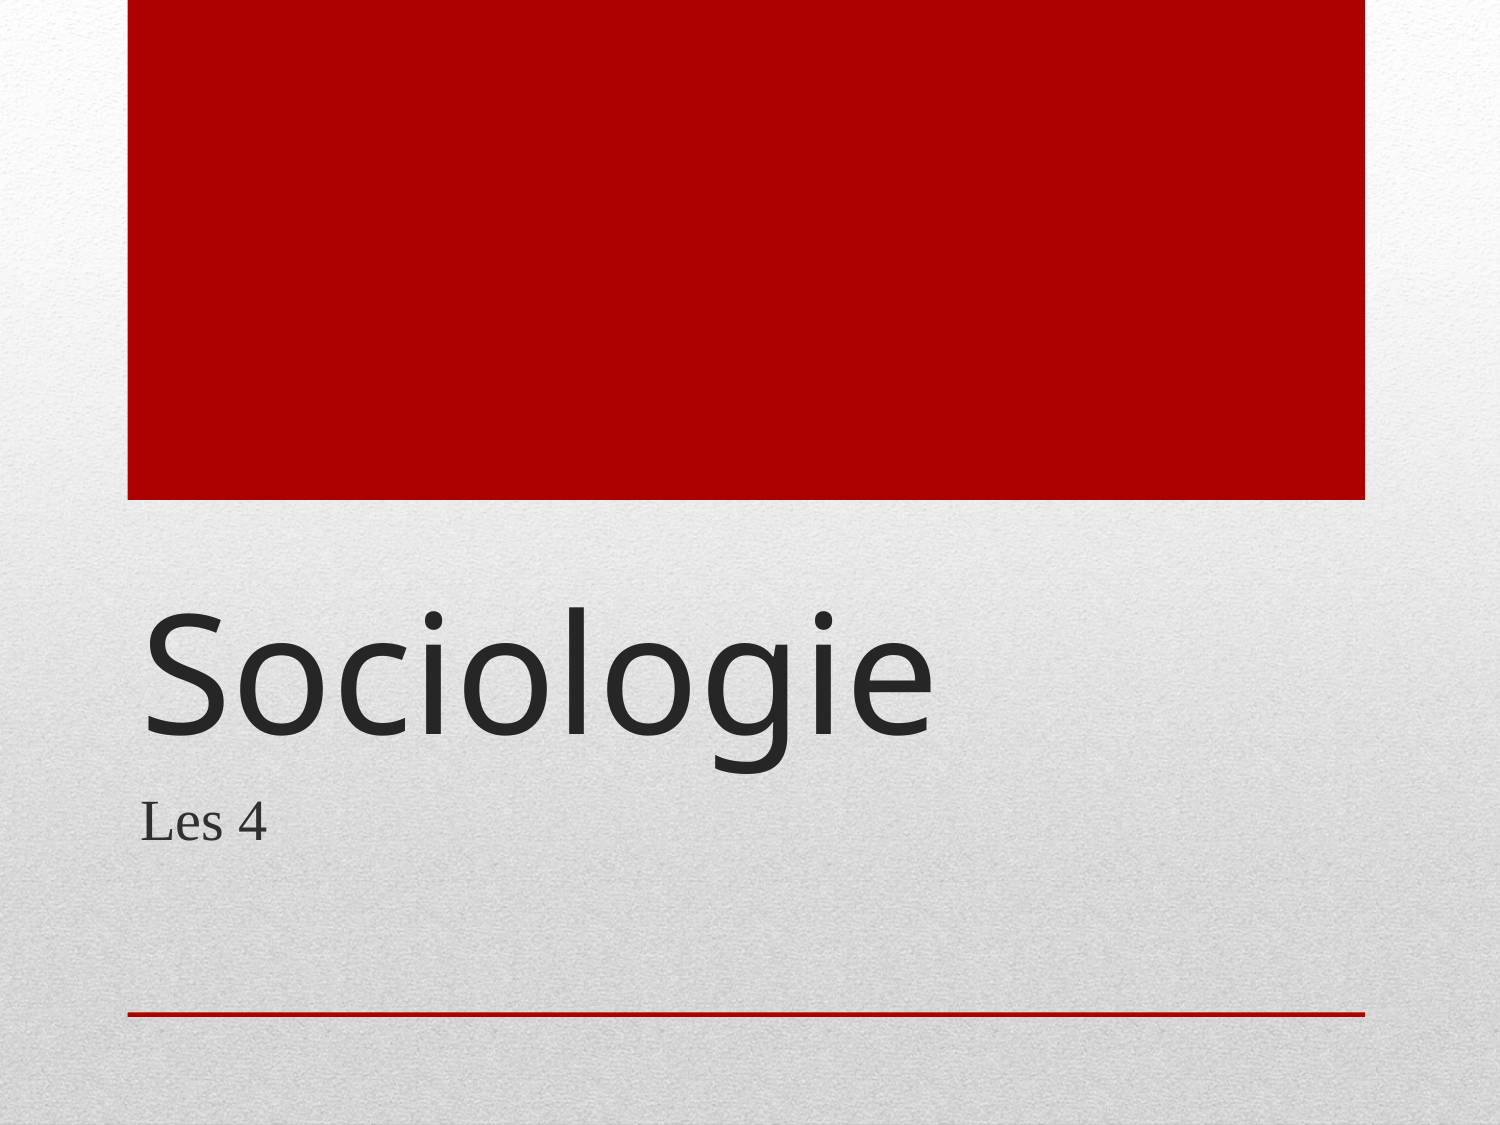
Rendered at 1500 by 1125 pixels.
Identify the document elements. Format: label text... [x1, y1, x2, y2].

title Sociologie [125, 525, 1363, 775]
subtitle Les 4 [125, 774, 1250, 938]
